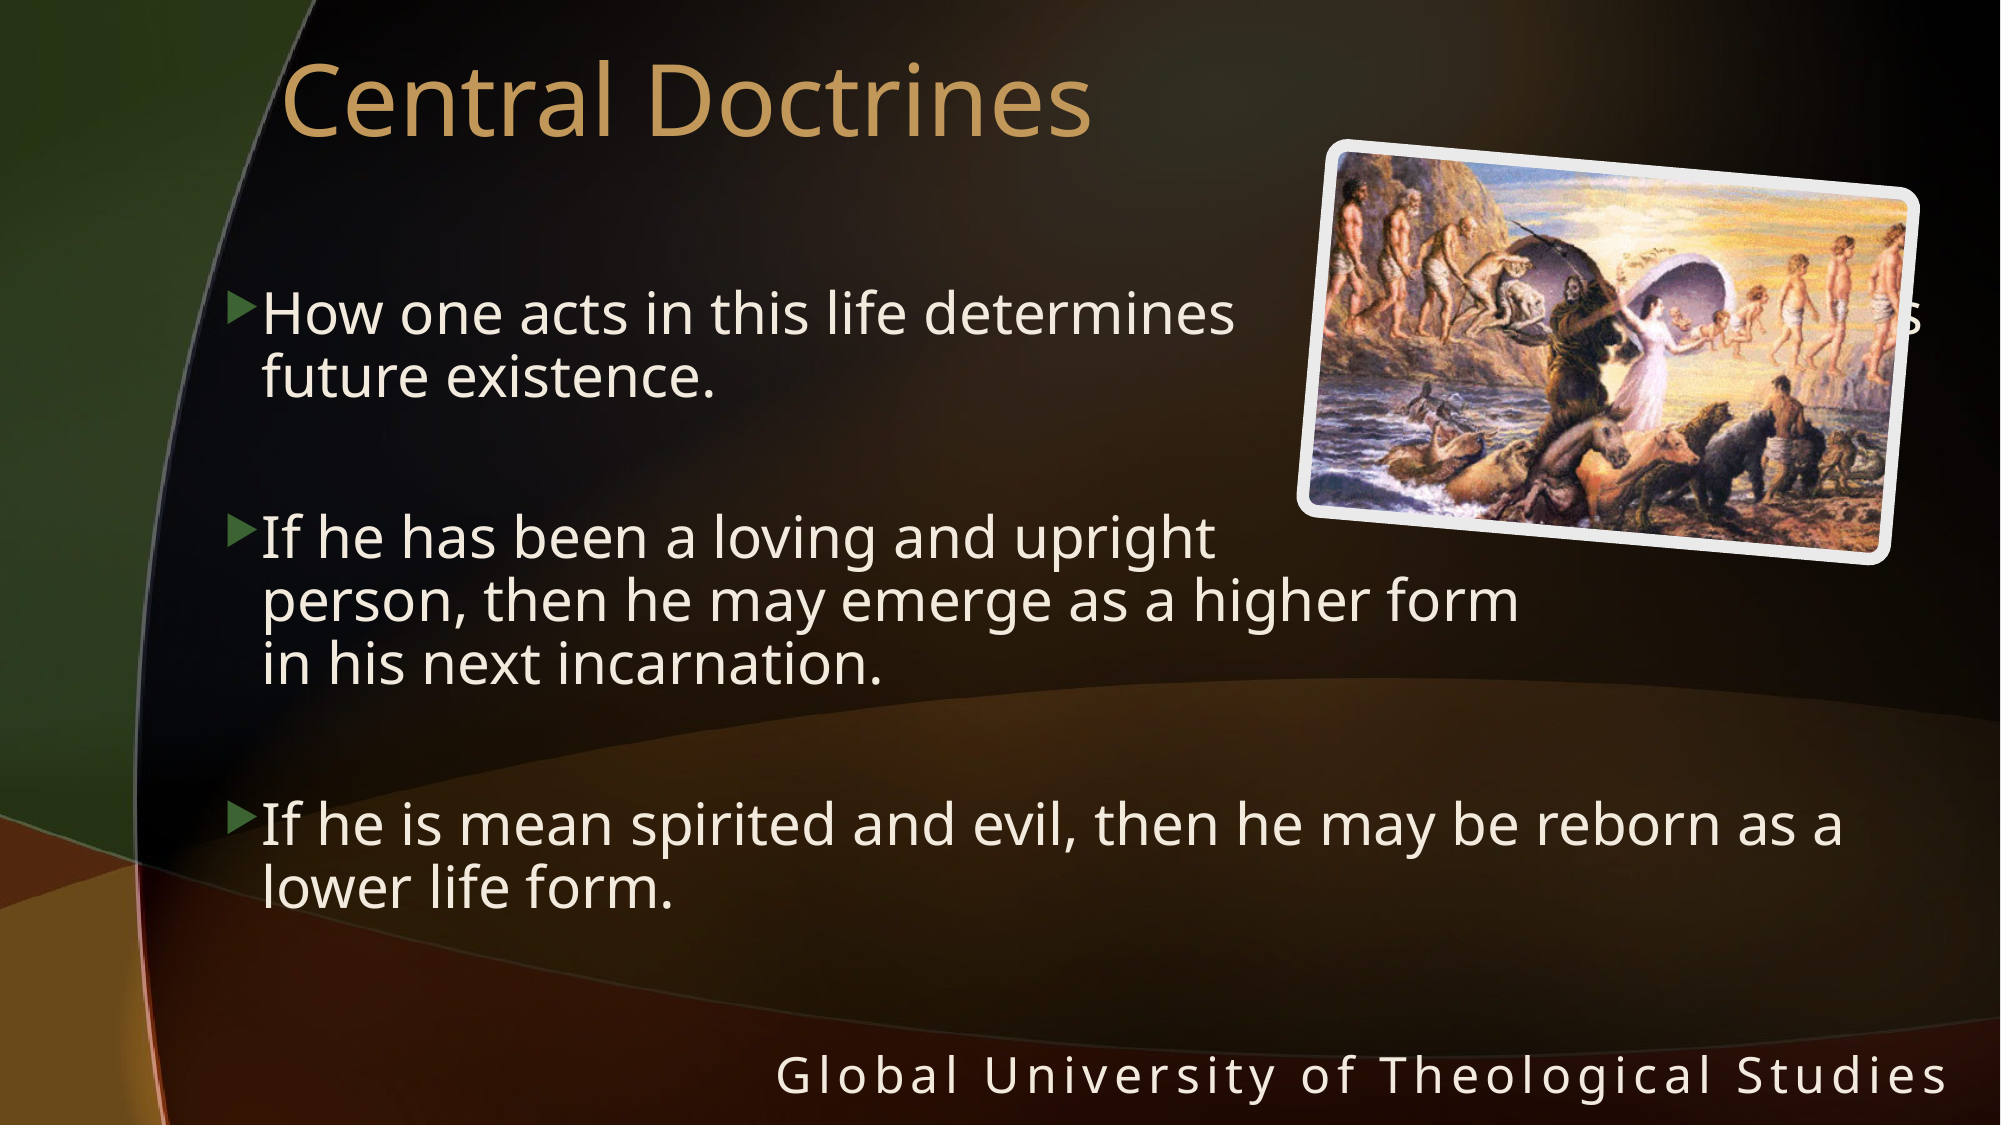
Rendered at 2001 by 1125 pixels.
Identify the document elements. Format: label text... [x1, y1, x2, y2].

title Central Doctrines [264, 4, 1993, 188]
text_box Global University of Theological Studies [760, 1042, 2000, 1124]
list How one acts in this life determines his future existence. If he has been a loving and upright person, then he may emerge as a higher form in his next incarnation. If he is mean spirited and evil, then he may be reborn as a lower life form. [208, 199, 1956, 988]
picture [0, 0, 2001, 1125]
